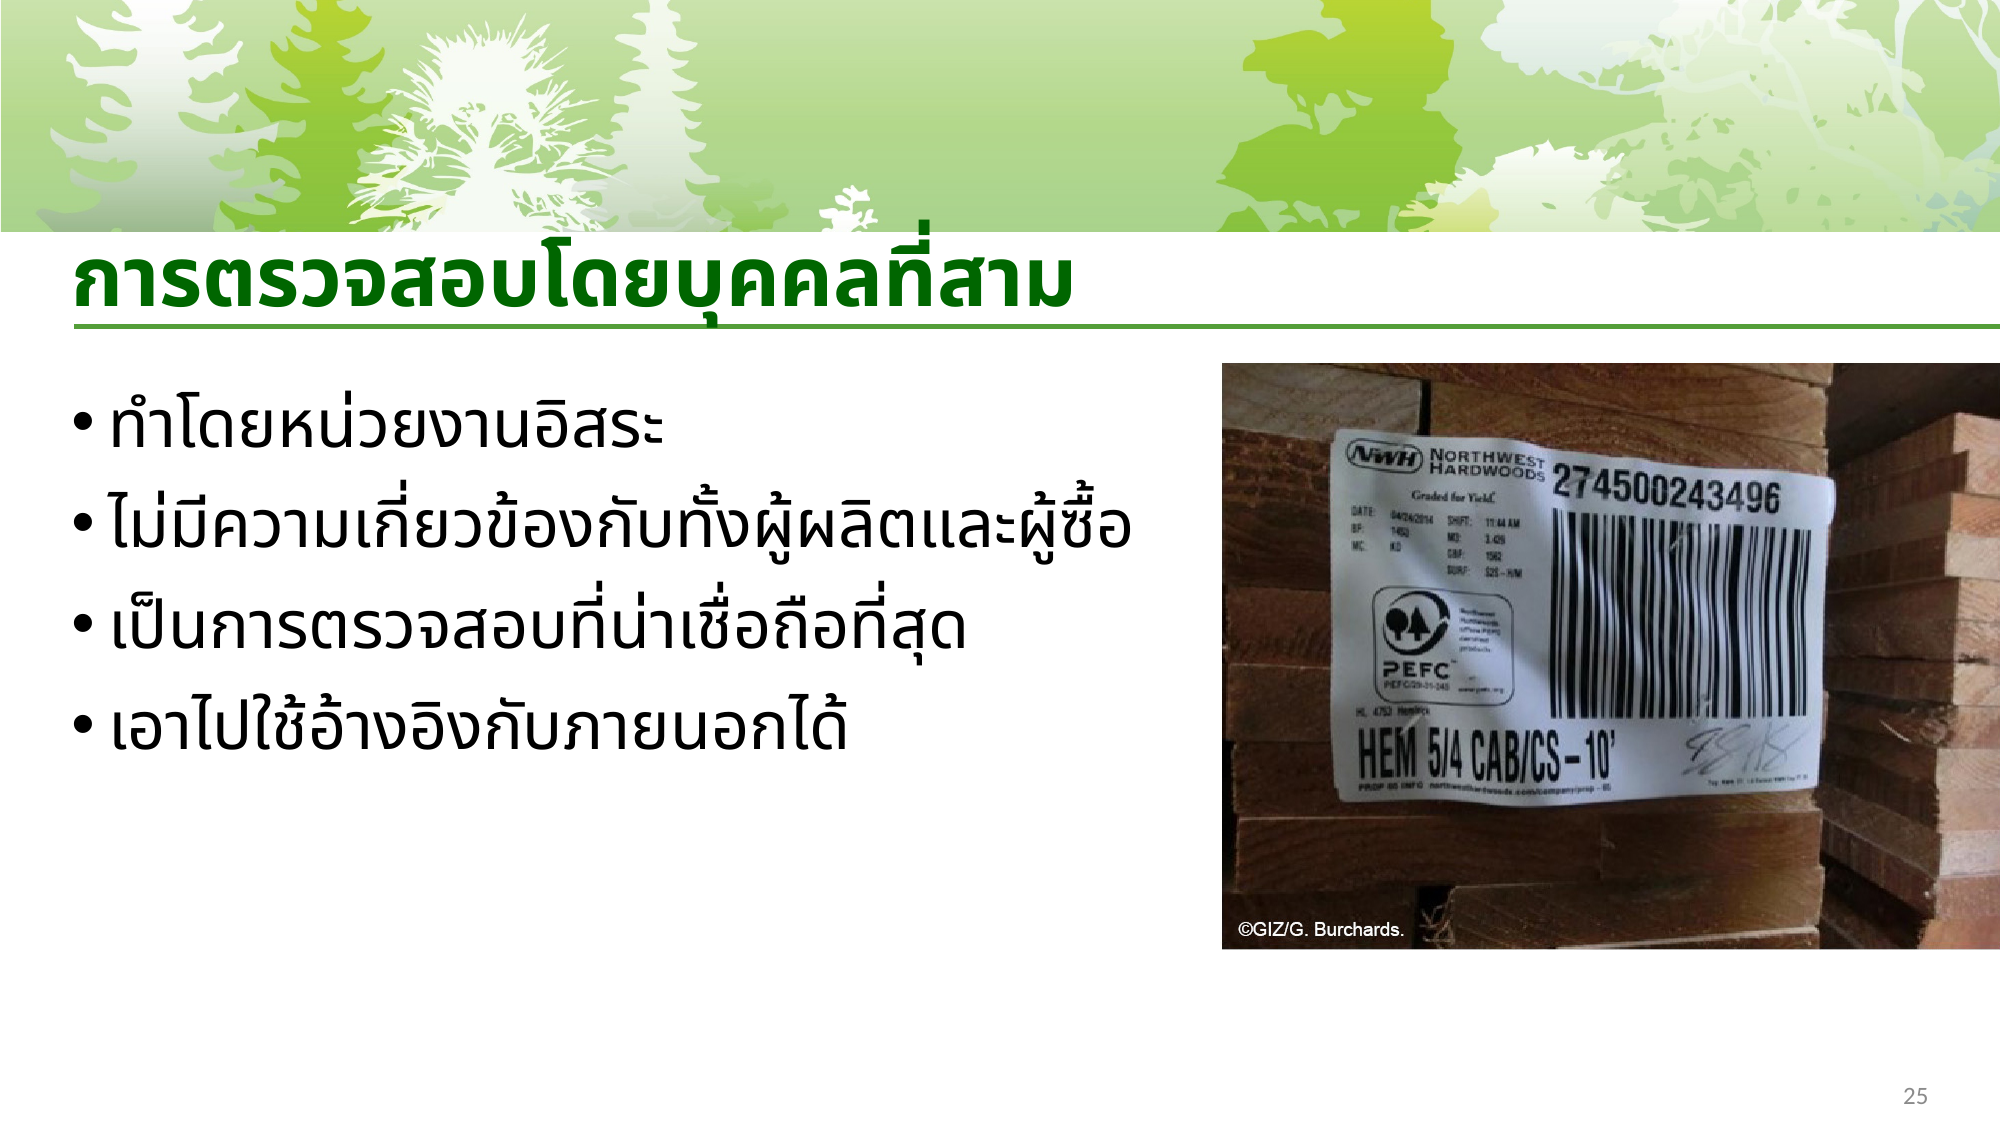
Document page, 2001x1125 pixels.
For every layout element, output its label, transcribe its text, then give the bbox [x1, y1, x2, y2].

picture [1219, 361, 2000, 950]
list ทำโดยหน่วยงานอิสระ ไม่มีความเกี่ยวข้องกับทั้งผู้ผลิตและผู้ซื้อ เป็นการตรวจสอบที่น่าเชื่อถือที่สุด เอาไปใช้อ้างอิงกับภายนอกได้ [56, 372, 1219, 943]
picture [0, 0, 2000, 232]
title การตรวจสอบโดยบุคคลที่สาม [56, 204, 1782, 356]
slide_number 25 [1493, 1065, 1944, 1125]
